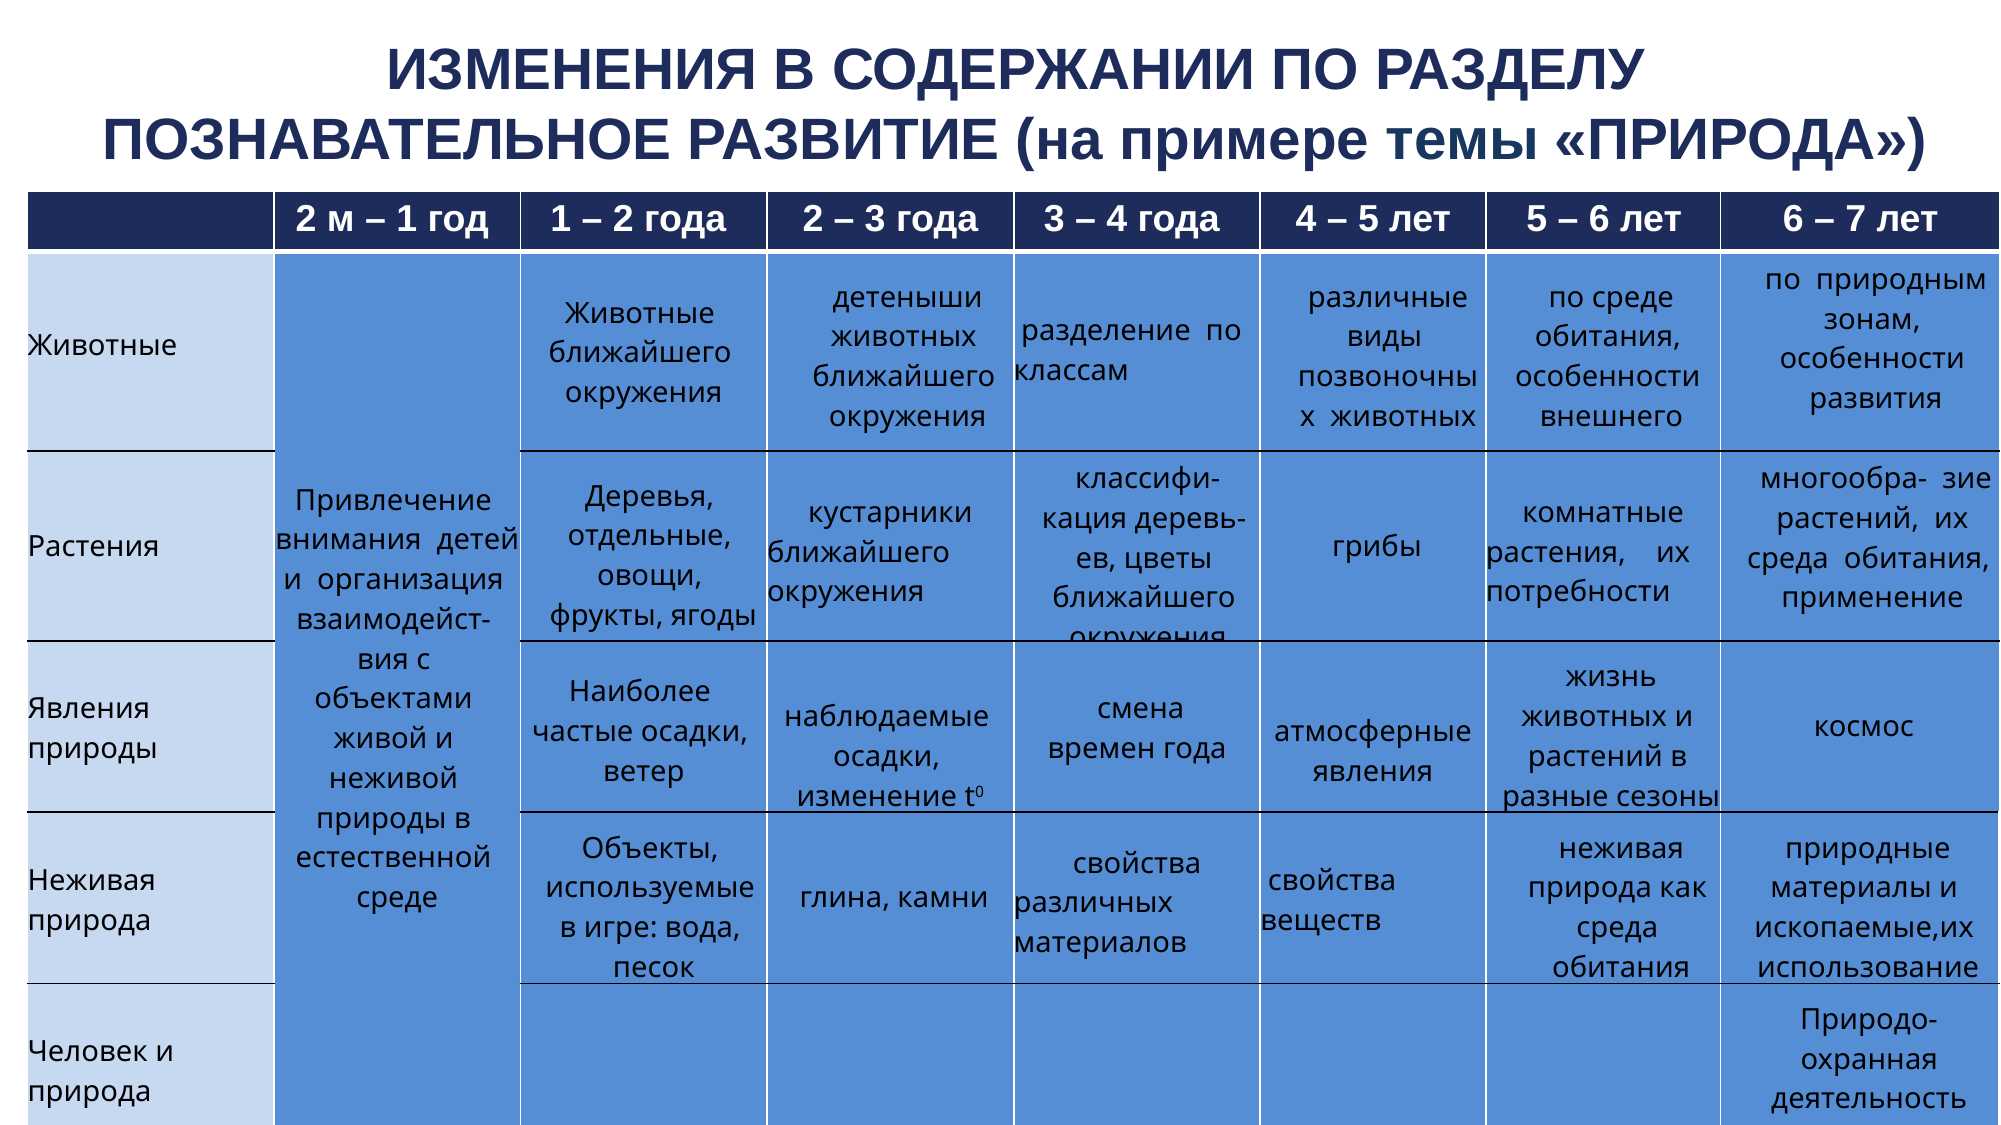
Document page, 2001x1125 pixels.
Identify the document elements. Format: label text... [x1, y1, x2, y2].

table_cell неживая природа как среда обитания [1487, 813, 1720, 983]
table_header 5 – 6 лет [1487, 192, 1720, 249]
picture [0, 0, 2000, 1125]
table_header [28, 192, 273, 249]
table_cell [1015, 984, 1259, 1125]
table_cell [768, 984, 1013, 1125]
table_cell многообра- зие растений, их среда обитания, применение [1721, 452, 1999, 640]
table_cell Человек и природа [28, 984, 273, 1125]
table_cell [1487, 984, 1720, 1125]
table_header 2 м – 1 год [275, 192, 520, 249]
table_header 4 – 5 лет [1261, 192, 1485, 249]
table_cell свойства веществ [1261, 813, 1485, 983]
table_cell [521, 984, 766, 1125]
table_cell жизнь животных и растений в разные сезоны [1487, 642, 1720, 811]
table_cell по среде обитания, особенности внешнего вида [1487, 254, 1720, 450]
table_cell Объекты, используемые в игре: вода, песок [521, 813, 766, 983]
table_cell Привлечение внимания детей и организация взаимодейст- вия с объектами живой и неживой природы в естественной среде [275, 254, 520, 1125]
table_cell космос [1721, 642, 1999, 811]
title ИЗМЕНЕНИЯ В СОДЕРЖАНИИ ПО РАЗДЕЛУ ПОЗНАВАТЕЛЬНОЕ РАЗВИТИЕ (на примере темы «ПРИРОДА») [66, 29, 1964, 190]
table_cell [1261, 984, 1485, 1125]
table_header 3 – 4 года [1015, 192, 1259, 249]
table_cell детеныши животных ближайшего окружения [768, 254, 1013, 450]
table_cell Явления природы [28, 642, 273, 811]
table_cell Животные ближайшего окружения [521, 254, 766, 450]
table_header 2 – 3 года [768, 192, 1013, 249]
table_cell Деревья, отдельные, овощи, фрукты, ягоды [521, 452, 766, 640]
table_cell наблюдаемые осадки, изменение t0 [768, 642, 1013, 811]
table_cell атмосферные явления [1261, 642, 1485, 811]
table_cell Растения [28, 452, 273, 640]
table_cell смена времен года [1015, 642, 1259, 811]
table_cell грибы [1261, 452, 1485, 640]
table_header 1 – 2 года [521, 192, 766, 249]
table_cell Неживая природа [28, 813, 273, 983]
table_cell кустарники ближайшего окружения [768, 452, 1013, 640]
table_cell классифи- кация деревь- ев, цветы ближайшего окружения [1015, 452, 1259, 640]
table_cell разделение по классам [1015, 254, 1259, 450]
table_cell по природным зонам, особенности развития [1721, 254, 1999, 450]
table_cell природные материалы и ископаемые,их использование [1721, 813, 1998, 983]
table_cell глина, камни [768, 813, 1013, 983]
table_cell Наиболее частые осадки, ветер [521, 642, 766, 811]
table_cell свойства различных материалов [1015, 813, 1259, 983]
table_cell различные виды позвоночных животных [1261, 254, 1485, 450]
table_cell Животные [28, 254, 273, 450]
table_header 6 – 7 лет [1721, 192, 1999, 249]
table_cell комнатные растения, их потребности [1487, 452, 1720, 640]
table_cell Природо- охранная деятельность человека [1721, 984, 1998, 1125]
